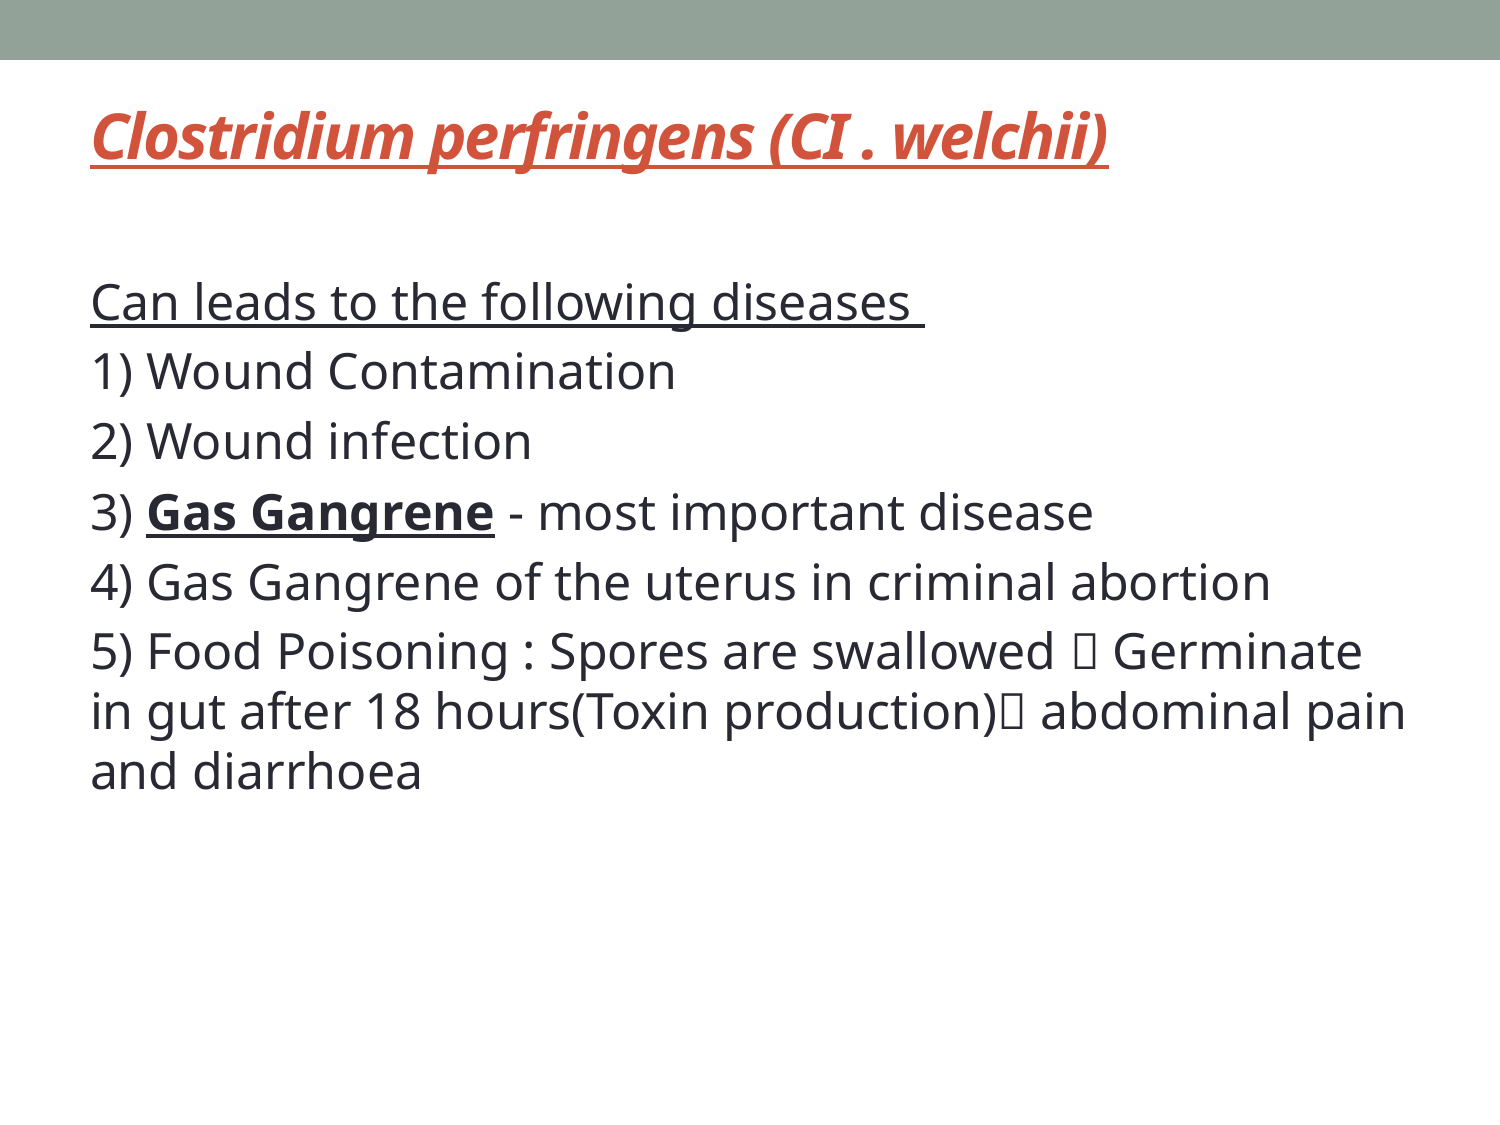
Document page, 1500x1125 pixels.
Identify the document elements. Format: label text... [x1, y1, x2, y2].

title Clostridium perfringens (CI . welchii) [75, 87, 1425, 250]
list Can leads to the following diseases 1) Wound Contamination 2) Wound infection 3) Gas Gangrene - most important disease 4) Gas Gangrene of the uterus in criminal abortion 5) Food Poisoning : Spores are swallowed  Germinate in gut after 18 hours(Toxin production) abdominal pain and diarrhoea [75, 262, 1425, 1063]
